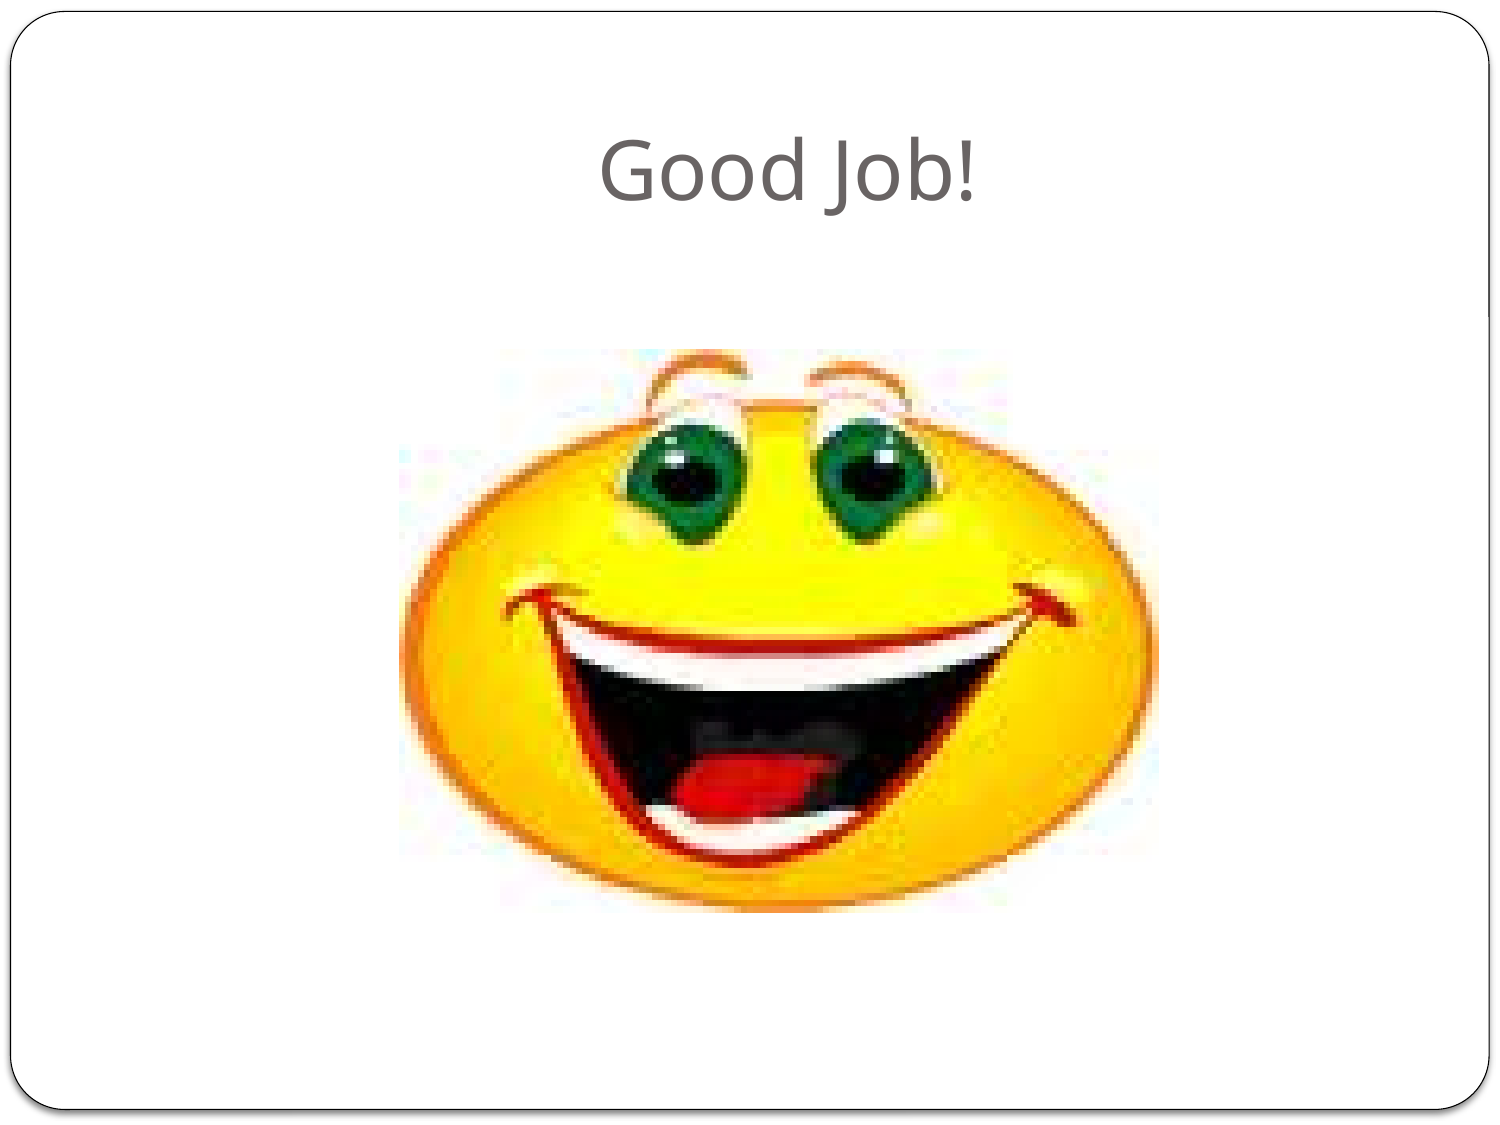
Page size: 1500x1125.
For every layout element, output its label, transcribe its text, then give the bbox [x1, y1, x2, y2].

title Good Job! [150, 45, 1425, 233]
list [399, 349, 1159, 913]
